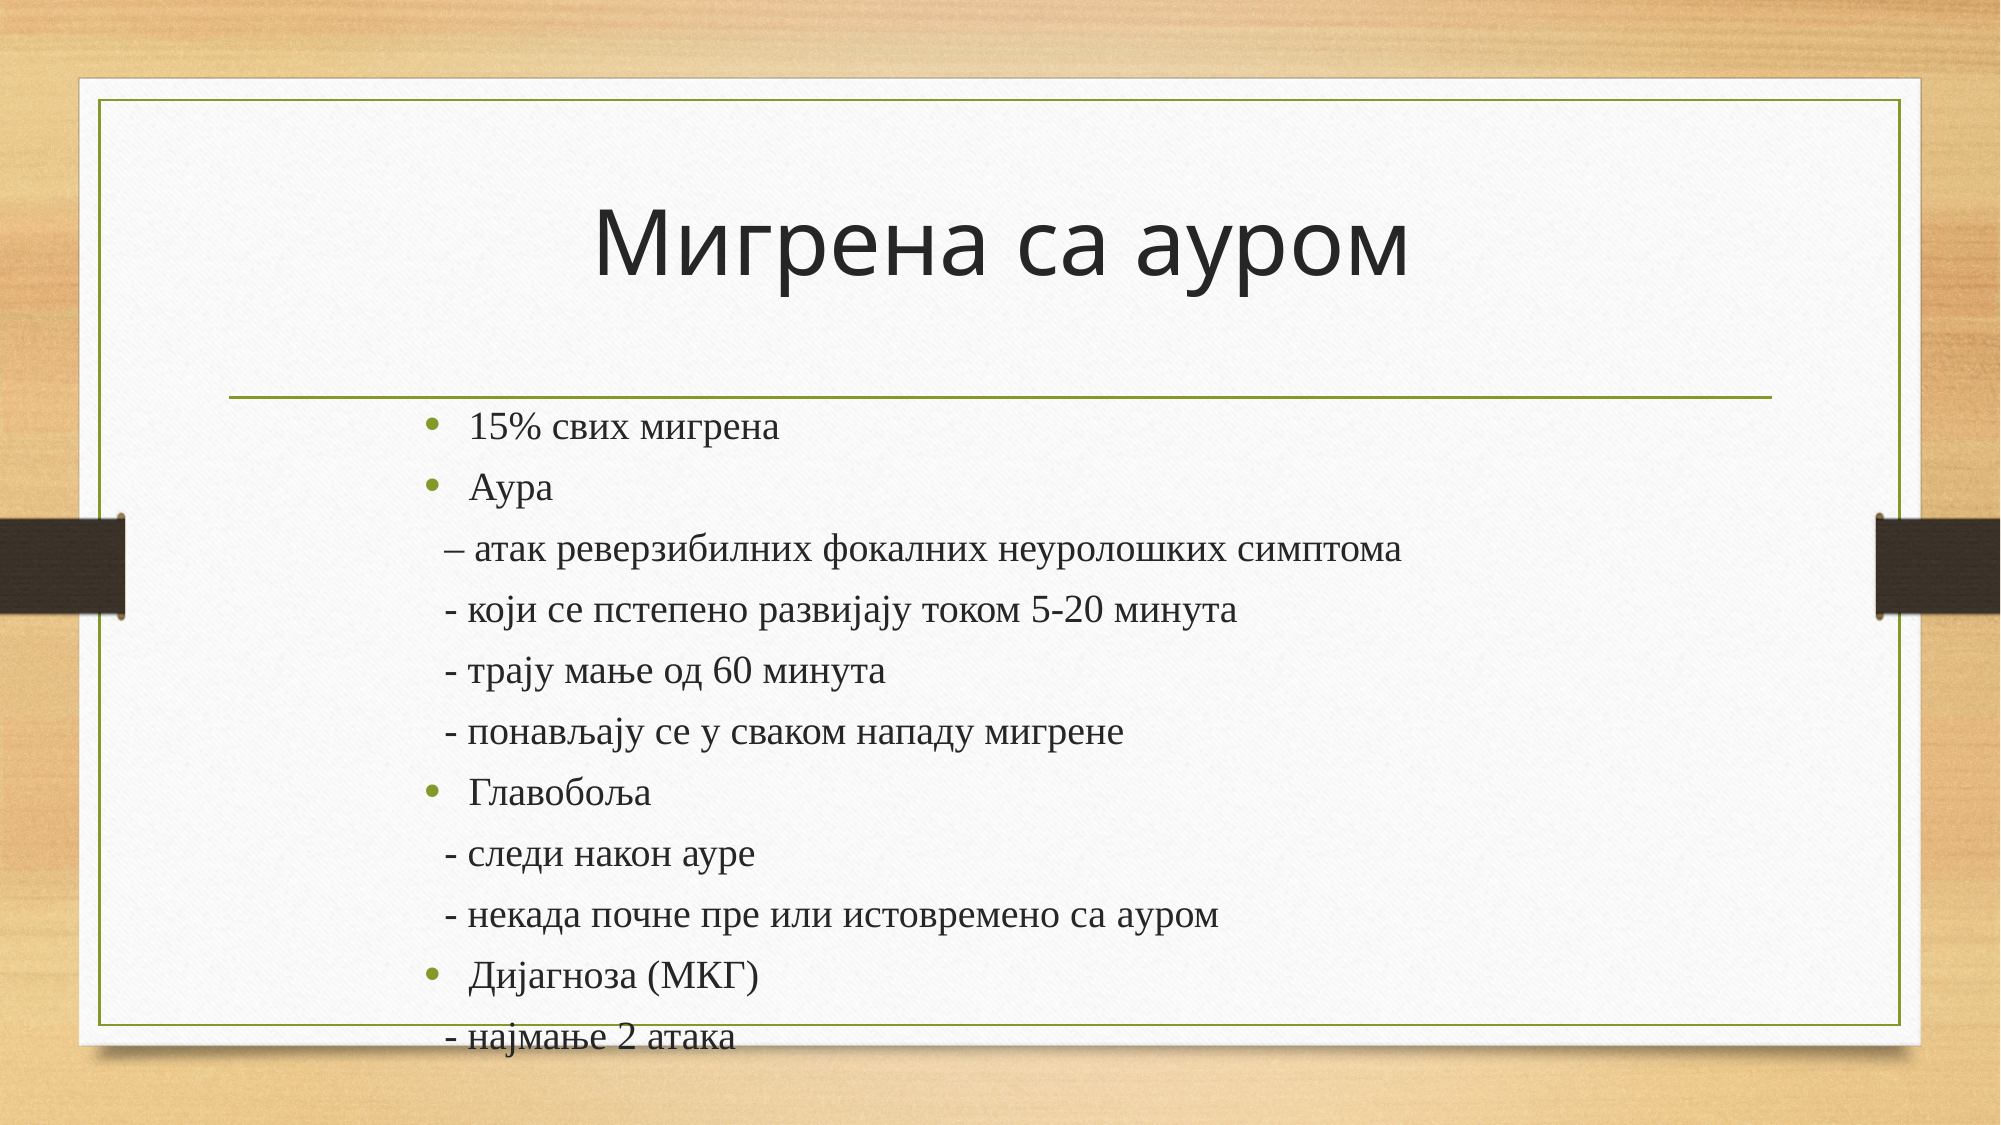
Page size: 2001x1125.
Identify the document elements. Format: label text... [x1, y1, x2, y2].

title Мигрена са ауром [314, 160, 1691, 318]
list 15% свих мигрена Аура – атак реверзибилних фокалних неуролошких симптома - који се пстепено развијају током 5-20 минута - трају мање од 60 минута - понављају се у сваком нападу мигрене Главобоља - следи након ауре - некада почне пре или истовремено са aуром Дијагноза (МКГ) - најмање 2 атака [409, 397, 1626, 1071]
picture [0, 0, 2001, 1125]
